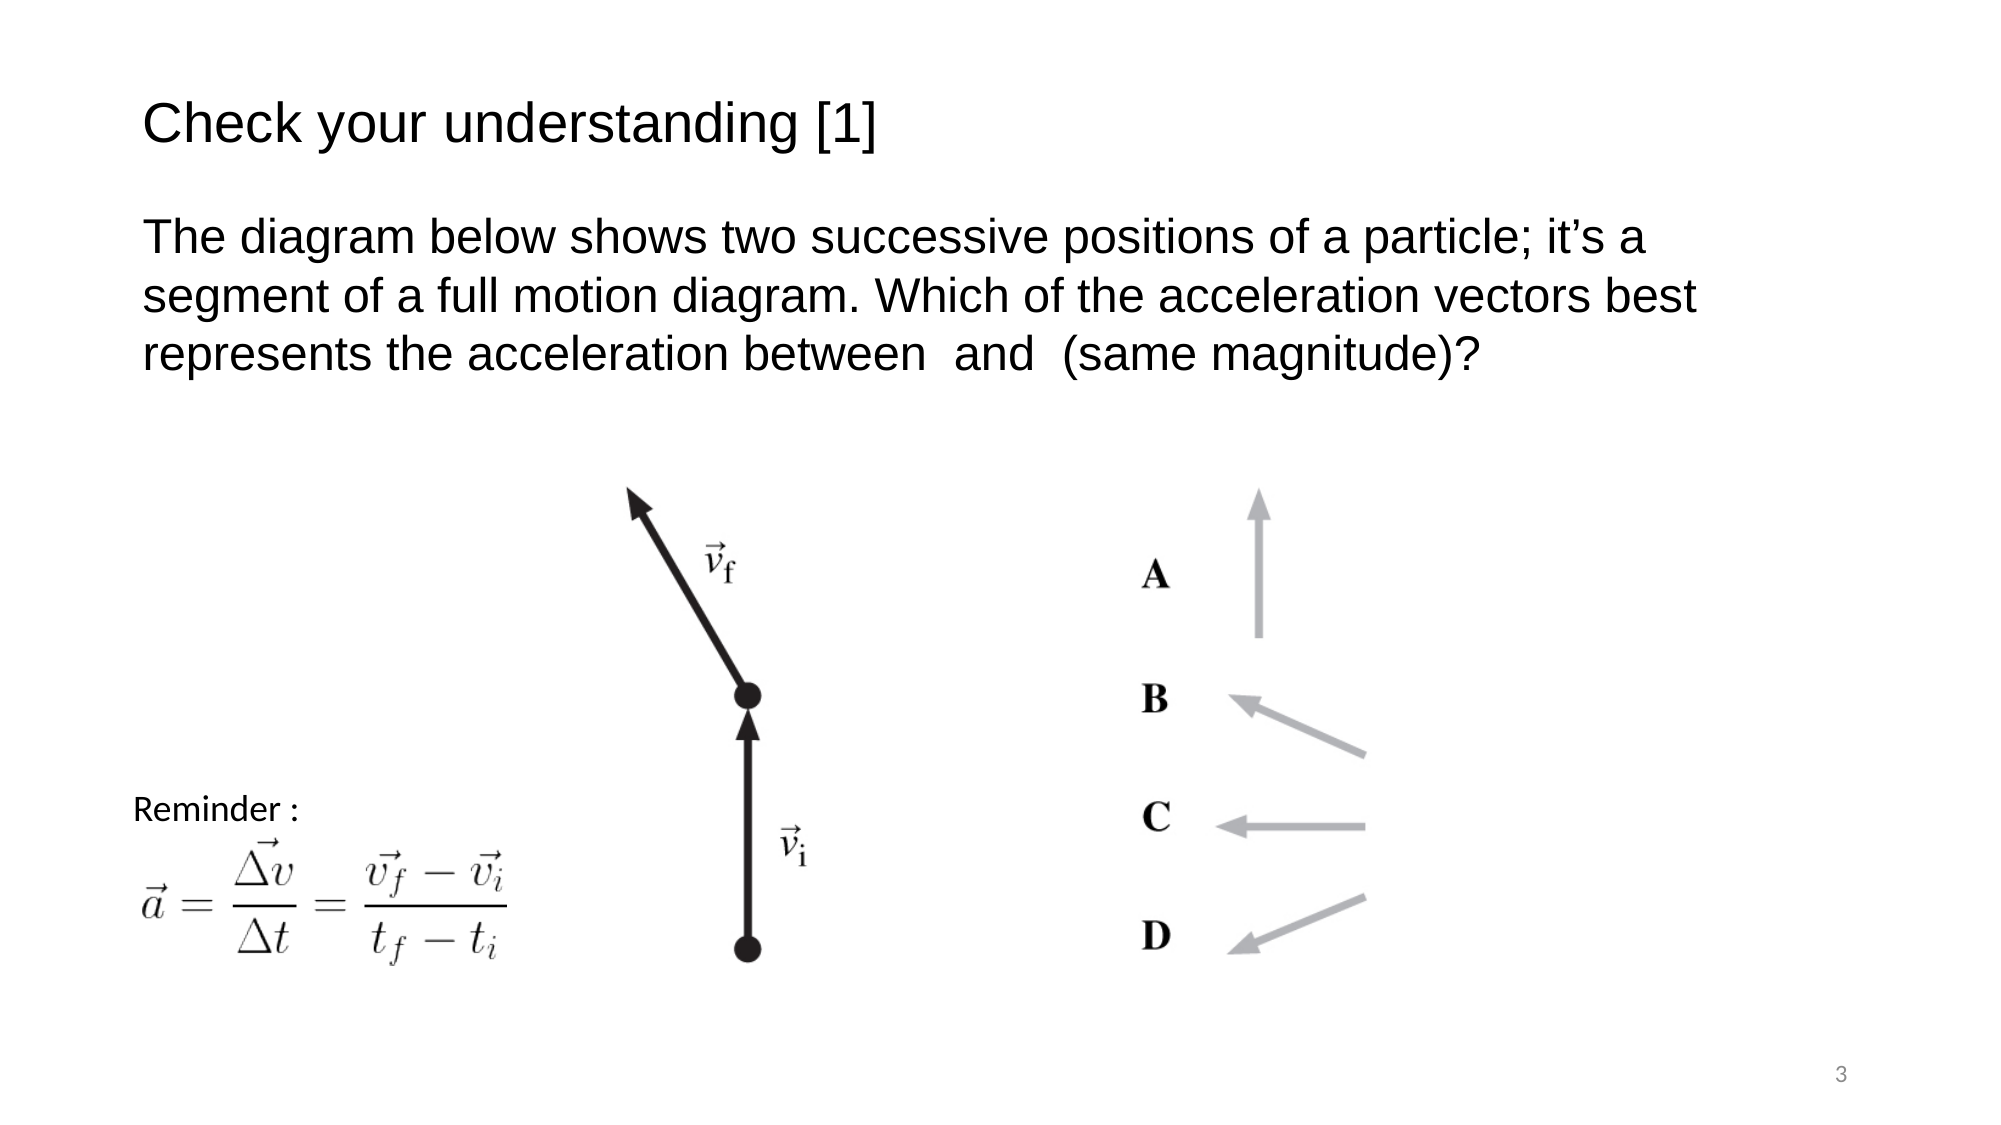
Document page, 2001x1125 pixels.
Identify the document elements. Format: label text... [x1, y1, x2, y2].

picture [142, 837, 507, 966]
text_box Check your understanding [1] [142, 86, 969, 184]
text_box Reminder : [118, 776, 324, 837]
picture [622, 483, 812, 966]
picture [1138, 485, 1374, 957]
slide_number 3 [1412, 1042, 1863, 1103]
